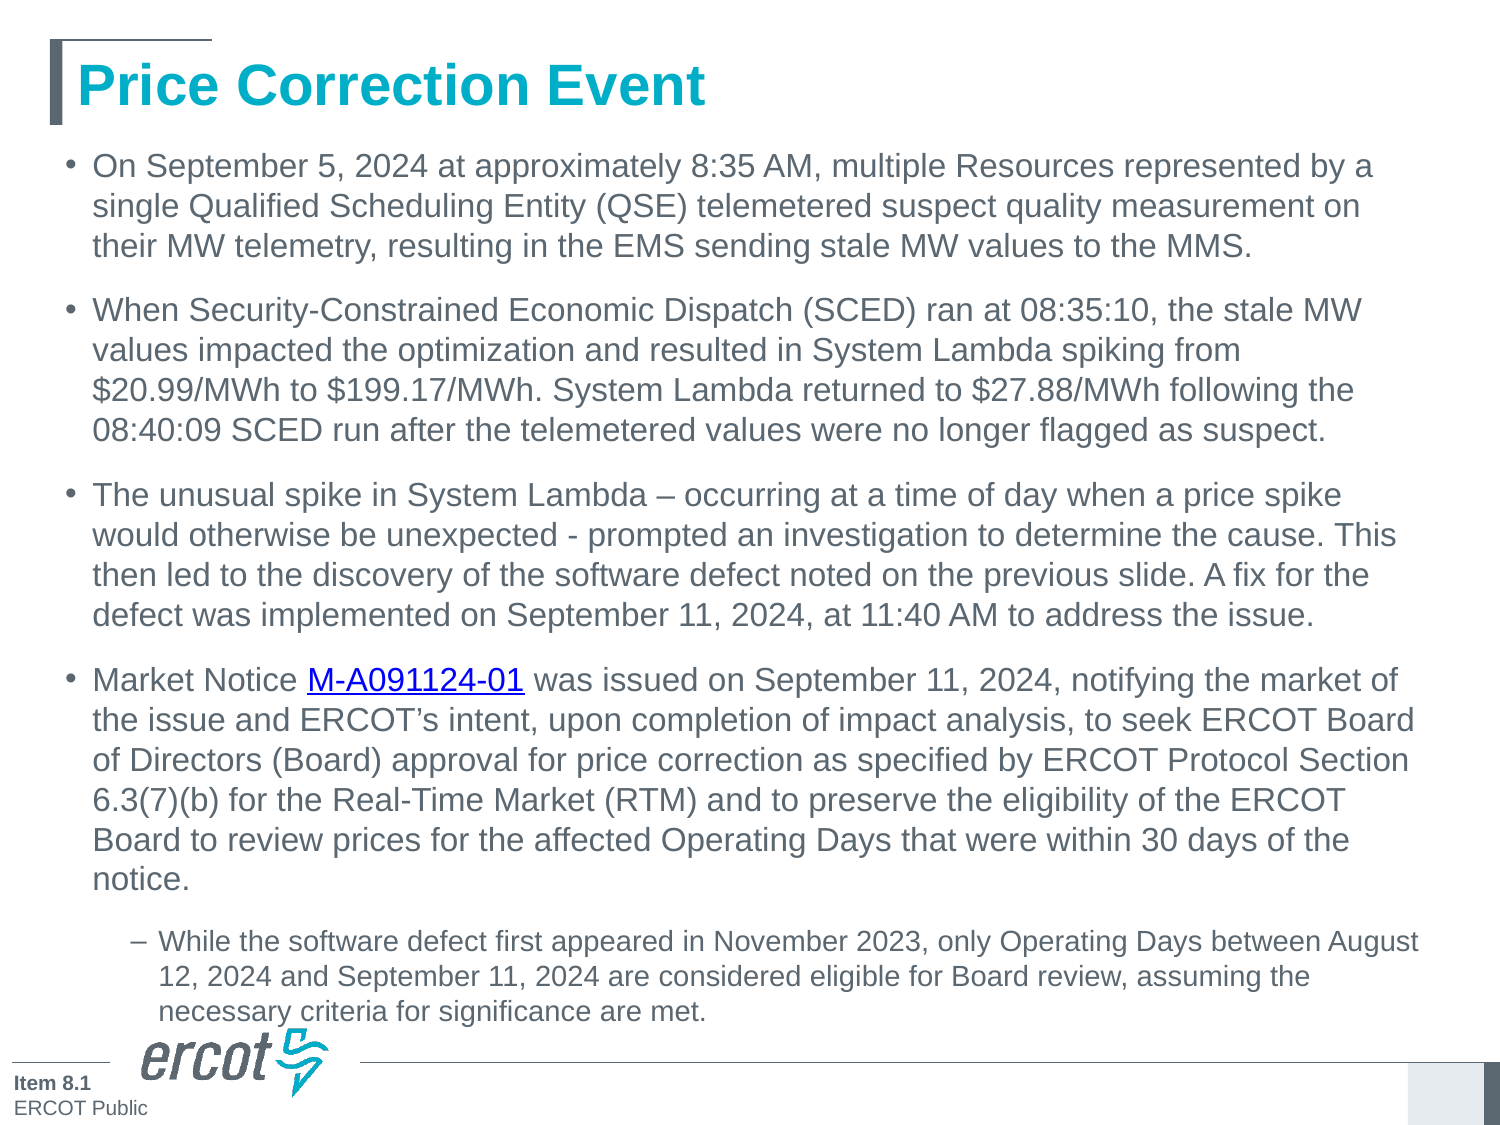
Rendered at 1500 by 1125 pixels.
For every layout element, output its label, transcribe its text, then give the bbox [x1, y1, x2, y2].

picture [137, 1024, 332, 1100]
list On September 5, 2024 at approximately 8:35 AM, multiple Resources represented by a single Qualified Scheduling Entity (QSE) telemetered suspect quality measurement on their MW telemetry, resulting in the EMS sending stale MW values to the MMS. When Security-Constrained Economic Dispatch (SCED) ran at 08:35:10, the stale MW values impacted the optimization and resulted in System Lambda spiking from $20.99/MWh to $199.17/MWh. System Lambda returned to $27.88/MWh following the 08:40:09 SCED run after the telemetered values were no longer flagged as suspect. The unusual spike in System Lambda – occurring at a time of day when a price spike would otherwise be unexpected - prompted an investigation to determine the cause. This then led to the discovery of the software defect noted on the previous slide. A fix for the defect was implemented on September 11, 2024, at 11:40 AM to address the issue. Market Notice M-A091124-01 was issued on September 11, 2024, notifying the market of the issue and ERCOT’s intent, upon completion of impact analysis, to seek ERCOT Board of Directors (Board) approval for price correction as specified by ERCOT Protocol Section 6.3(7)(b) for the Real-Time Market (RTM) and to preserve the eligibility of the ERCOT Board to review prices for the affected Operating Days that were within 30 days of the notice. While the software defect first appeared in November 2023, only Operating Days between August 12, 2024 and September 11, 2024 are considered eligible for Board review, assuming the necessary criteria for significance are met. [50, 136, 1450, 966]
title Price Correction Event [62, 39, 1450, 125]
